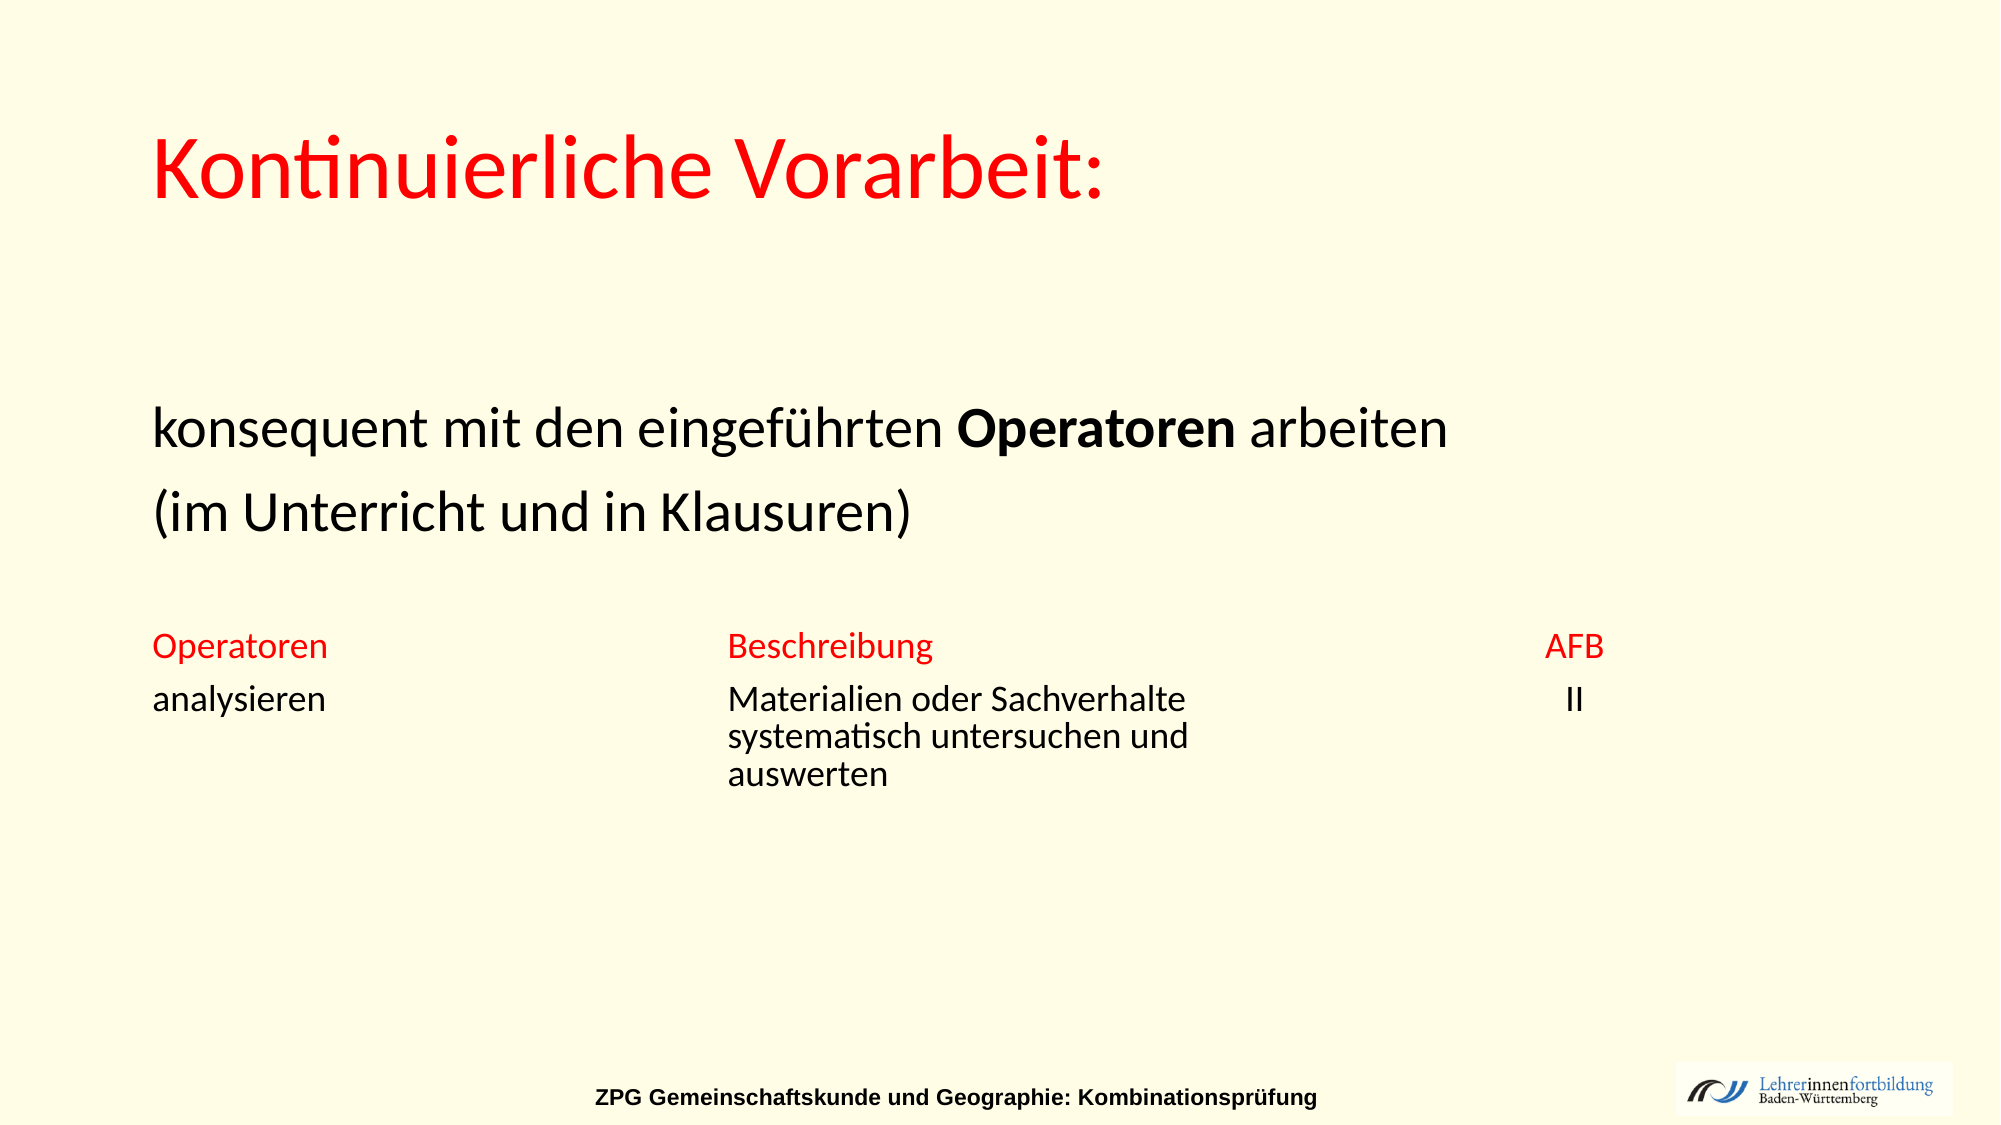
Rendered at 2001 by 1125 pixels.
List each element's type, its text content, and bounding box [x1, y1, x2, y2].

table_cell Materialien oder Sachverhalte systematisch untersuchen und auswerten [712, 675, 1287, 804]
table_header AFB [1287, 622, 1862, 675]
text_box konsequent mit den eingeführten Operatoren arbeiten (im Unterricht und in Klausuren) [137, 299, 1863, 1014]
table_header Beschreibung [712, 622, 1287, 675]
text_box Kontinuierliche Vorarbeit: [137, 59, 1863, 278]
table_header Operatoren [137, 622, 712, 675]
table_cell analysieren [137, 675, 712, 804]
picture [1676, 1062, 1953, 1116]
table_cell II [1287, 675, 1862, 804]
